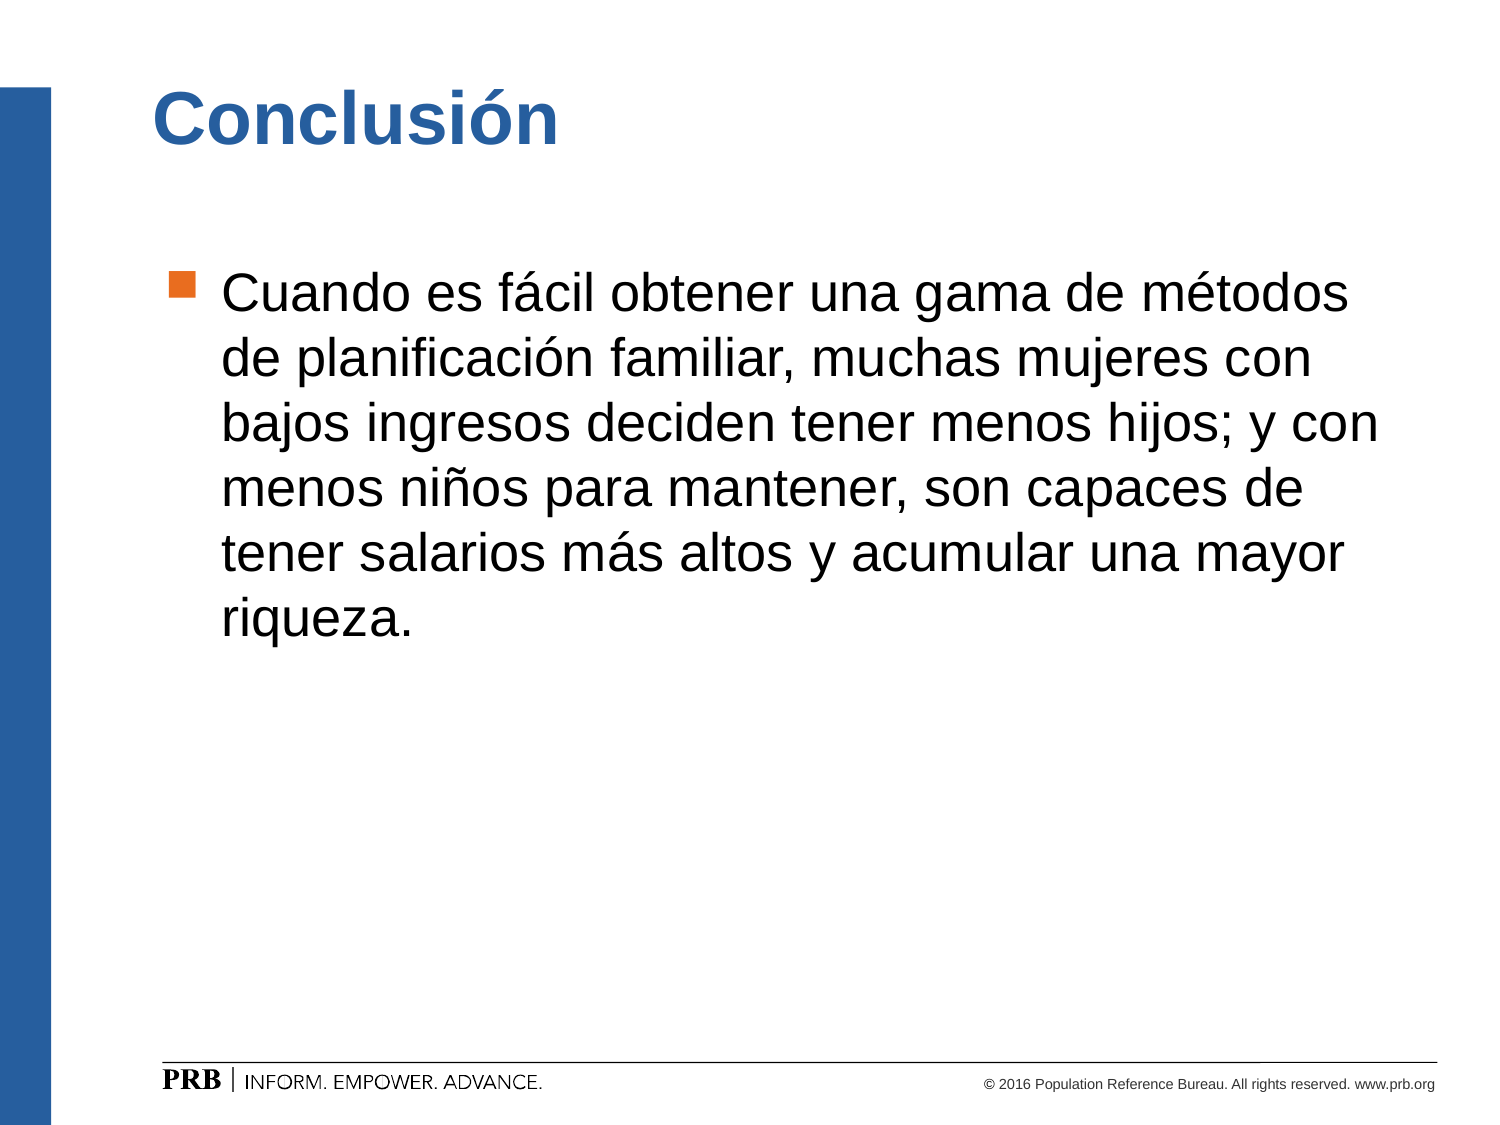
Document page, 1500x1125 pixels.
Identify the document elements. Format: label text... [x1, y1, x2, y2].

title Conclusión [137, 62, 1407, 150]
list Cuando es fácil obtener una gama de métodos de planificación familiar, muchas mujeres con bajos ingresos deciden tener menos hijos; y con menos niños para mantener, son capaces de tener salarios más altos y acumular una mayor riqueza. [150, 249, 1438, 1025]
